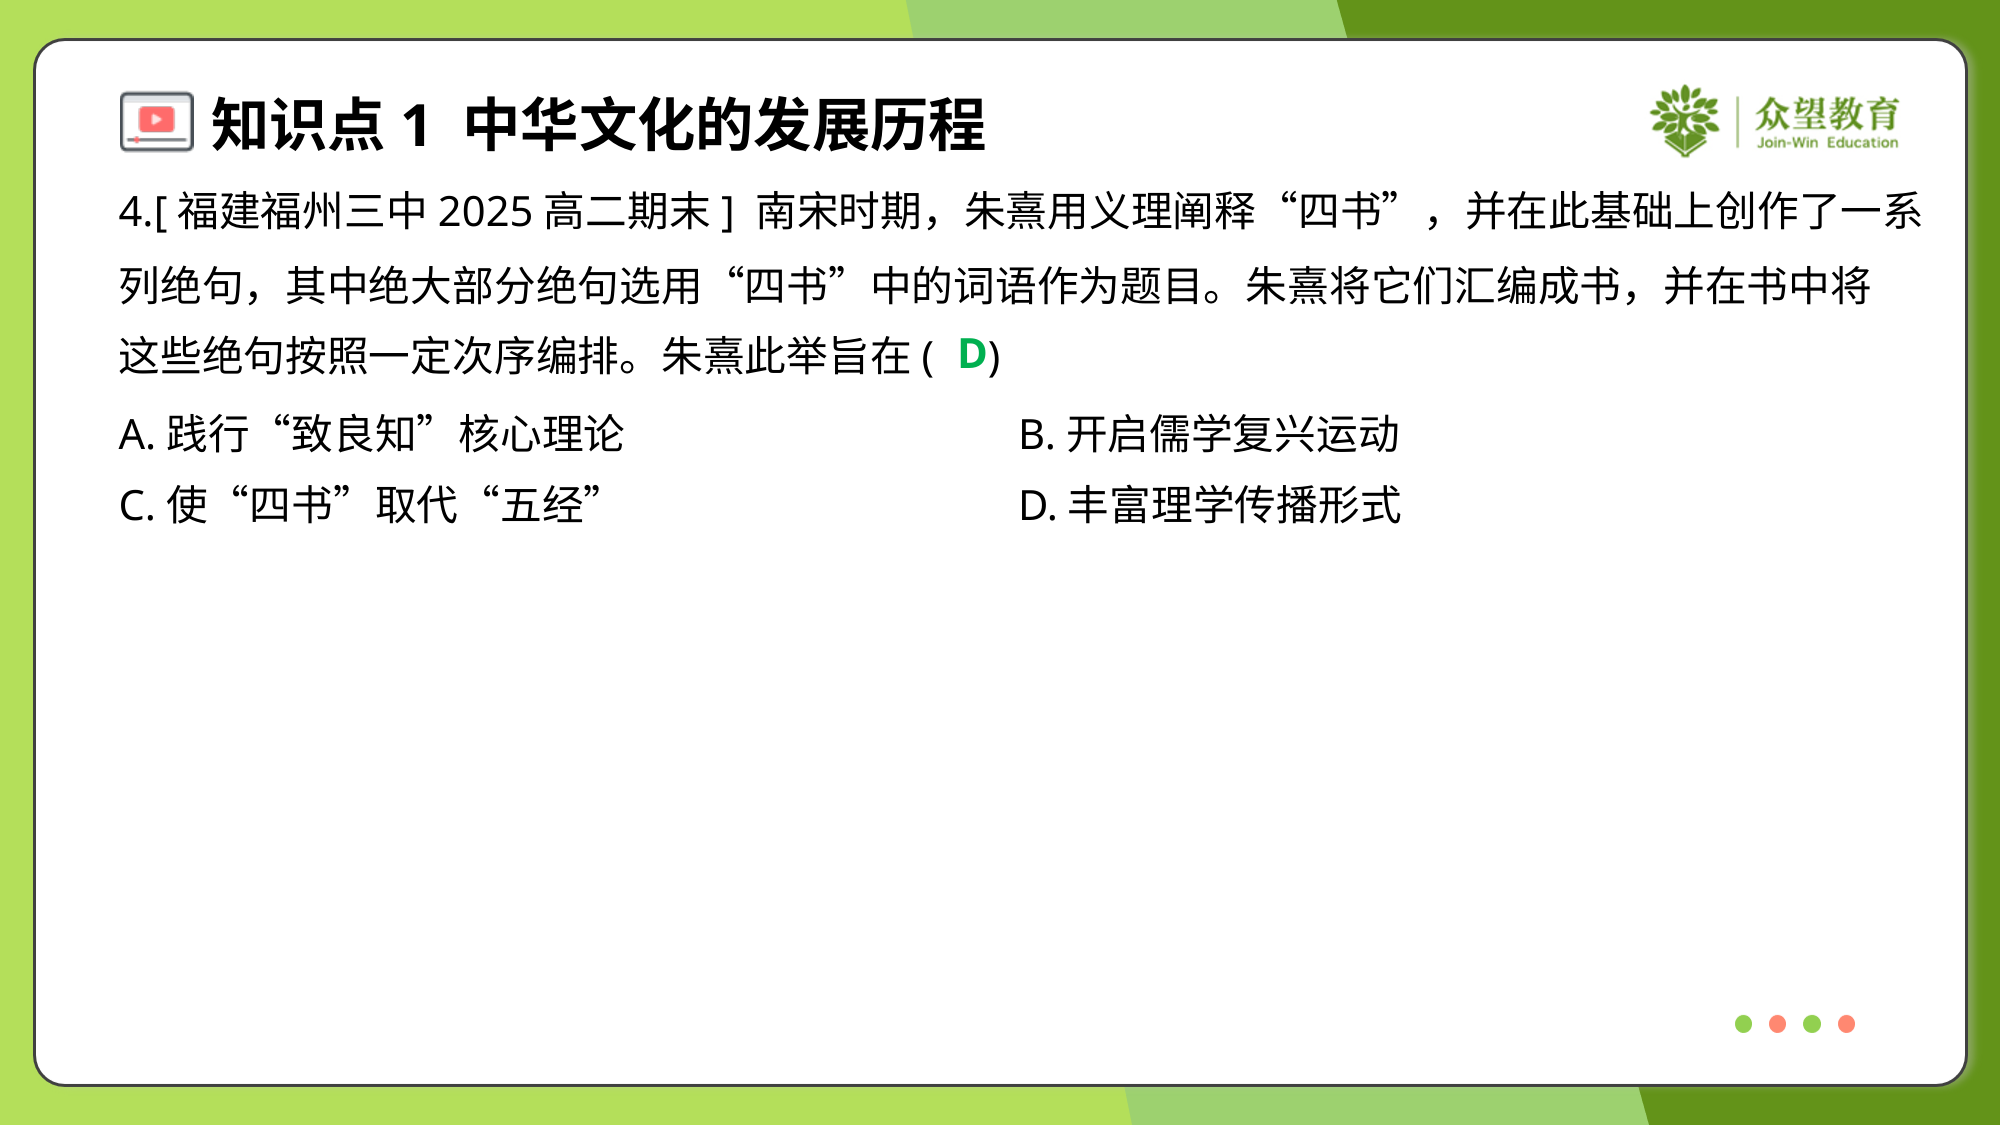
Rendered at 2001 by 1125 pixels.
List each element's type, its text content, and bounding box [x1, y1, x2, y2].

text_box 4.[福建福州三中2025高二期末] 南宋时期，朱熹用义理阐释“四书”，并在此基础上创作了一系 列绝句，其中绝大部分绝句选用“四书”中的词语作为题目。朱熹将它们汇编成书，并在书中将 这些绝句按照一定次序编排。朱熹此举旨在( ) [118, 159, 1883, 373]
text_box D [940, 306, 1005, 371]
text_box A.践行“致良知”核心理论 B.开启儒学复兴运动 C.使“四书”取代“五经” D.丰富理学传播形式 [118, 382, 1883, 522]
picture [0, 0, 2000, 1125]
